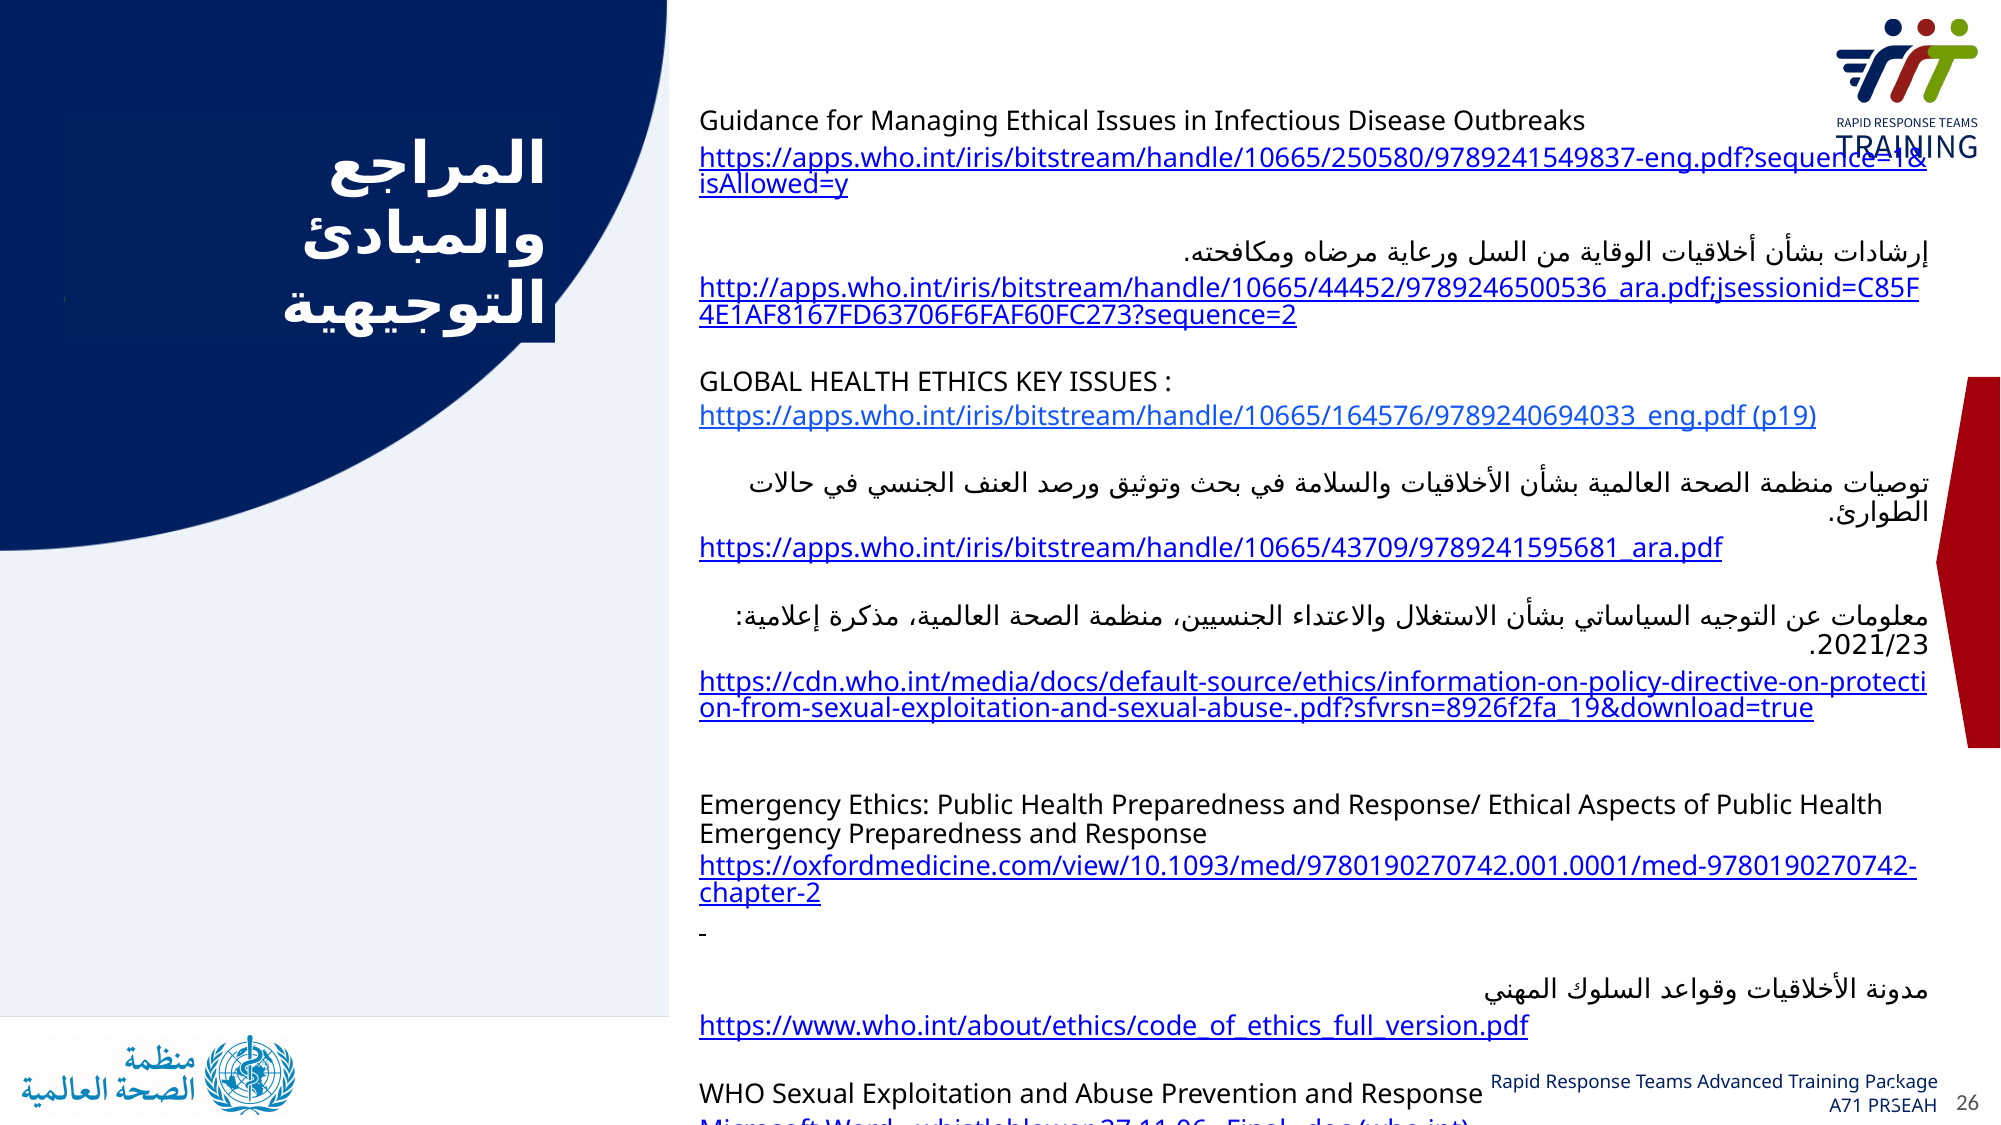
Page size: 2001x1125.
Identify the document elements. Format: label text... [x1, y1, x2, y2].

picture [252, 1050, 258, 1059]
picture [22, 1035, 295, 1115]
picture [1835, 19, 1978, 167]
list Guidance for Managing Ethical Issues in Infectious Disease Outbreaks https://apps.who.int/iris/bitstream/handle/10665/250580/9789241549837-eng.pdf?sequence=1&isAllowed=y إرشادات بشأن أخلاقيات الوقاية من السل ورعاية مرضاه ومكافحته. http://apps.who.int/iris/bitstream/handle/10665/44452/9789246500536_ara.pdf;jsessionid=C85F4E1AF8167FD63706F6FAF60FC273?sequence=2 GLOBAL HEALTH ETHICS KEY ISSUES : https://apps.who.int/iris/bitstream/handle/10665/164576/9789240694033_eng.pdf (p19) توصيات منظمة الصحة العالمية بشأن الأخلاقيات والسلامة في بحث وتوثيق ورصد العنف الجنسي في حالات الطوارئ. https://apps.who.int/iris/bitstream/handle/10665/43709/9789241595681_ara.pdf معلومات عن التوجيه السياساتي بشأن الاستغلال والاعتداء الجنسيين، منظمة الصحة العالمية، مذكرة إعلامية: 2021/23. https://cdn.who.int/media/docs/default-source/ethics/information-on-policy-directive-on-protection-from-sexual-exploitation-and-sexual-abuse-.pdf?sfvrsn=8926f2fa_19&download=true Emergency Ethics: Public Health Preparedness and Response/ Ethical Aspects of Public Health Emergency Preparedness and Response https://oxfordmedicine.com/view/10.1093/med/9780190270742.001.0001/med-9780190270742-chapter-2 مدونة الأخلاقيات وقواعد السلوك المهني https://www.who.int/about/ethics/code_of_ethics_full_version.pdf WHO Sexual Exploitation and Abuse Prevention and Response Microsoft Word - whistleblower 27 11 06 _Final_.doc (who.int) [698, 107, 1930, 1018]
slide_number 26 [1882, 1037, 1930, 1092]
picture [0, 0, 669, 1018]
text_box المراجع والمبادئ التوجيهية [64, 117, 555, 343]
